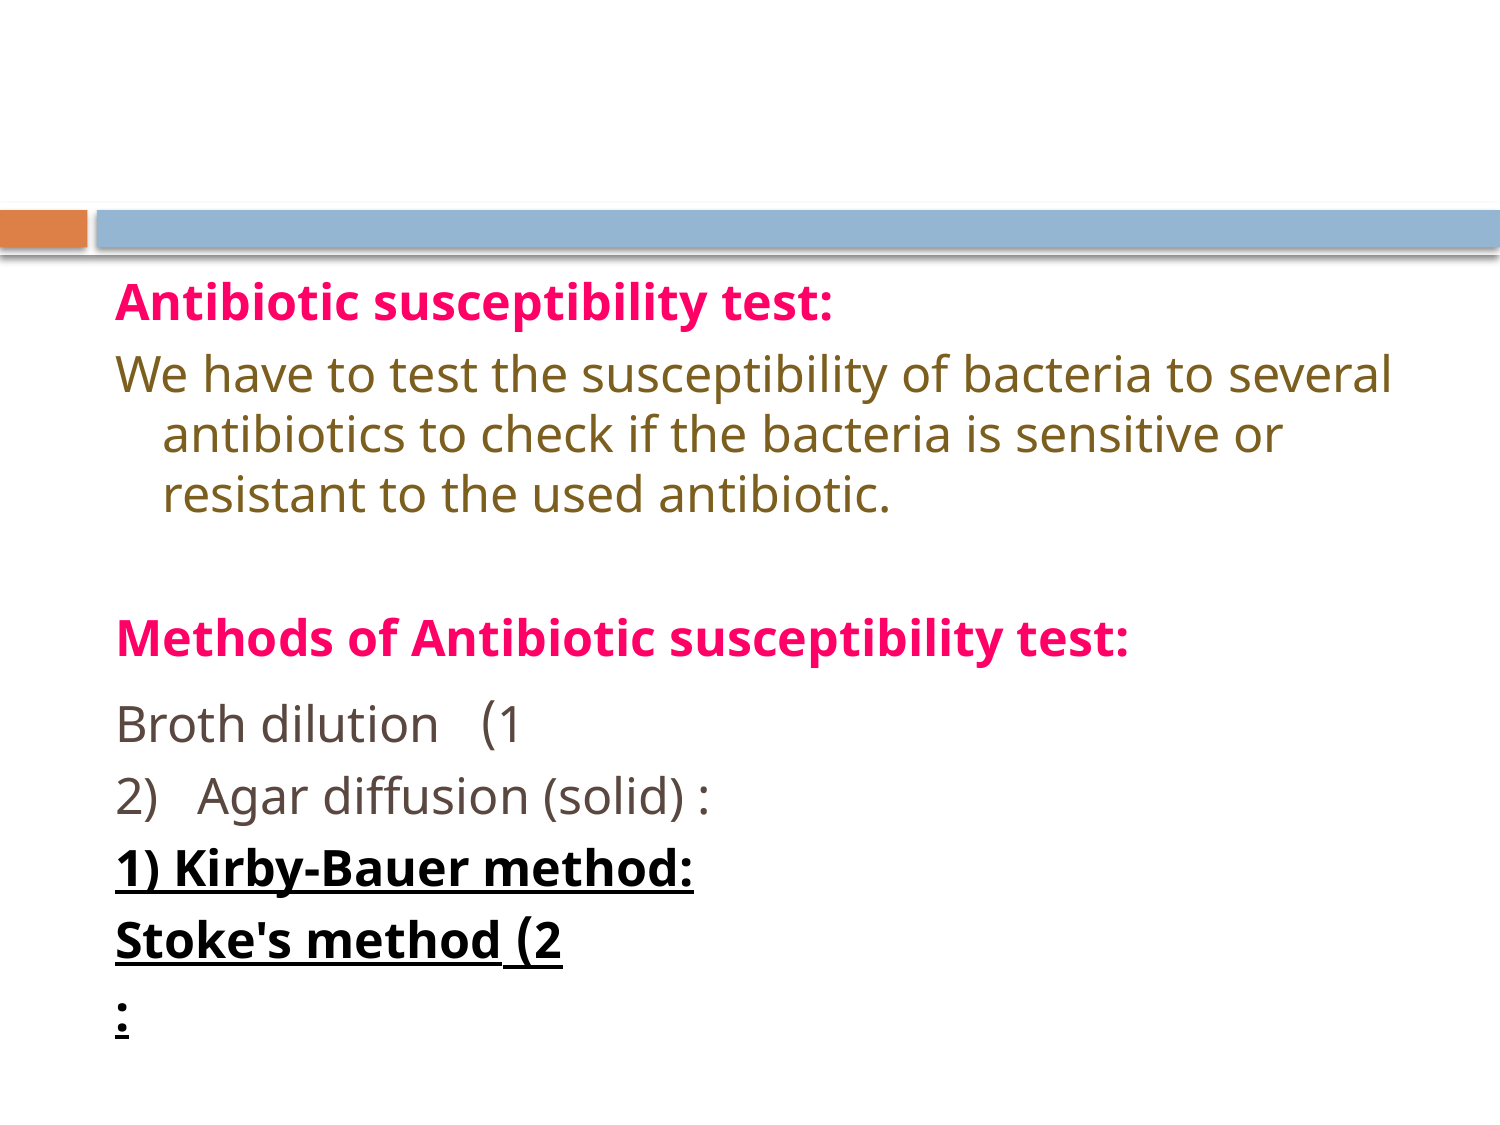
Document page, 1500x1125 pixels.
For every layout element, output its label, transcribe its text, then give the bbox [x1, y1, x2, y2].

list Antibiotic susceptibility test: We have to test the susceptibility of bacteria to several antibiotics to check if the bacteria is sensitive or resistant to the used antibiotic. Methods of Antibiotic susceptibility test: 1) Broth dilution 2) Agar diffusion (solid) : 1) Kirby-Bauer method: 2) Stoke's method : [100, 262, 1454, 1055]
